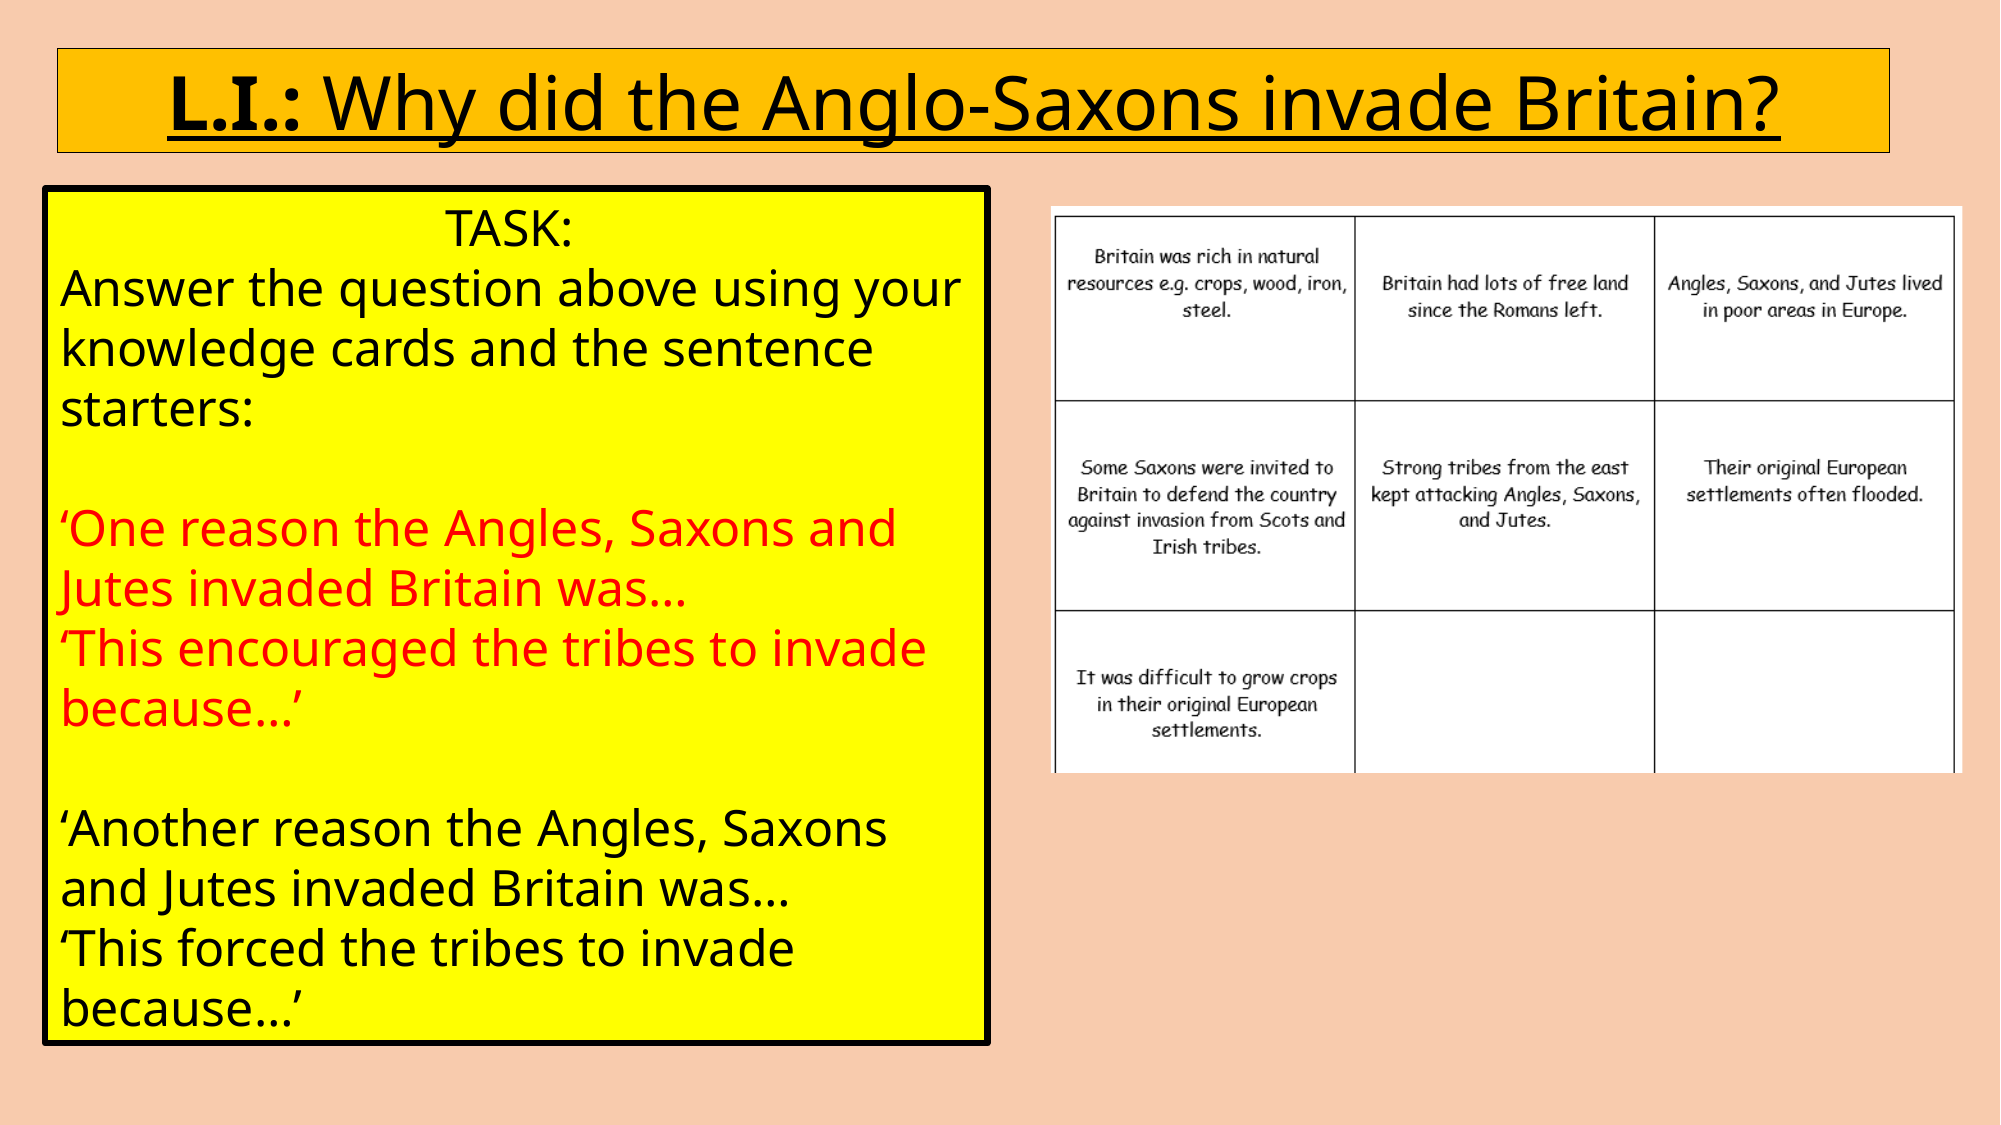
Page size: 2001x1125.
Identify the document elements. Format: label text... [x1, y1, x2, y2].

text_box TASK: Answer the question above using your knowledge cards and the sentence starters: ‘One reason the Angles, Saxons and Jutes invaded Britain was… ‘This encouraged the tribes to invade because…’ ‘Another reason the Angles, Saxons and Jutes invaded Britain was… ‘This forced the tribes to invade because…’ [45, 188, 988, 1044]
picture [1050, 206, 1963, 773]
text_box L.I.: Why did the Anglo-Saxons invade Britain? [57, 48, 1890, 153]
